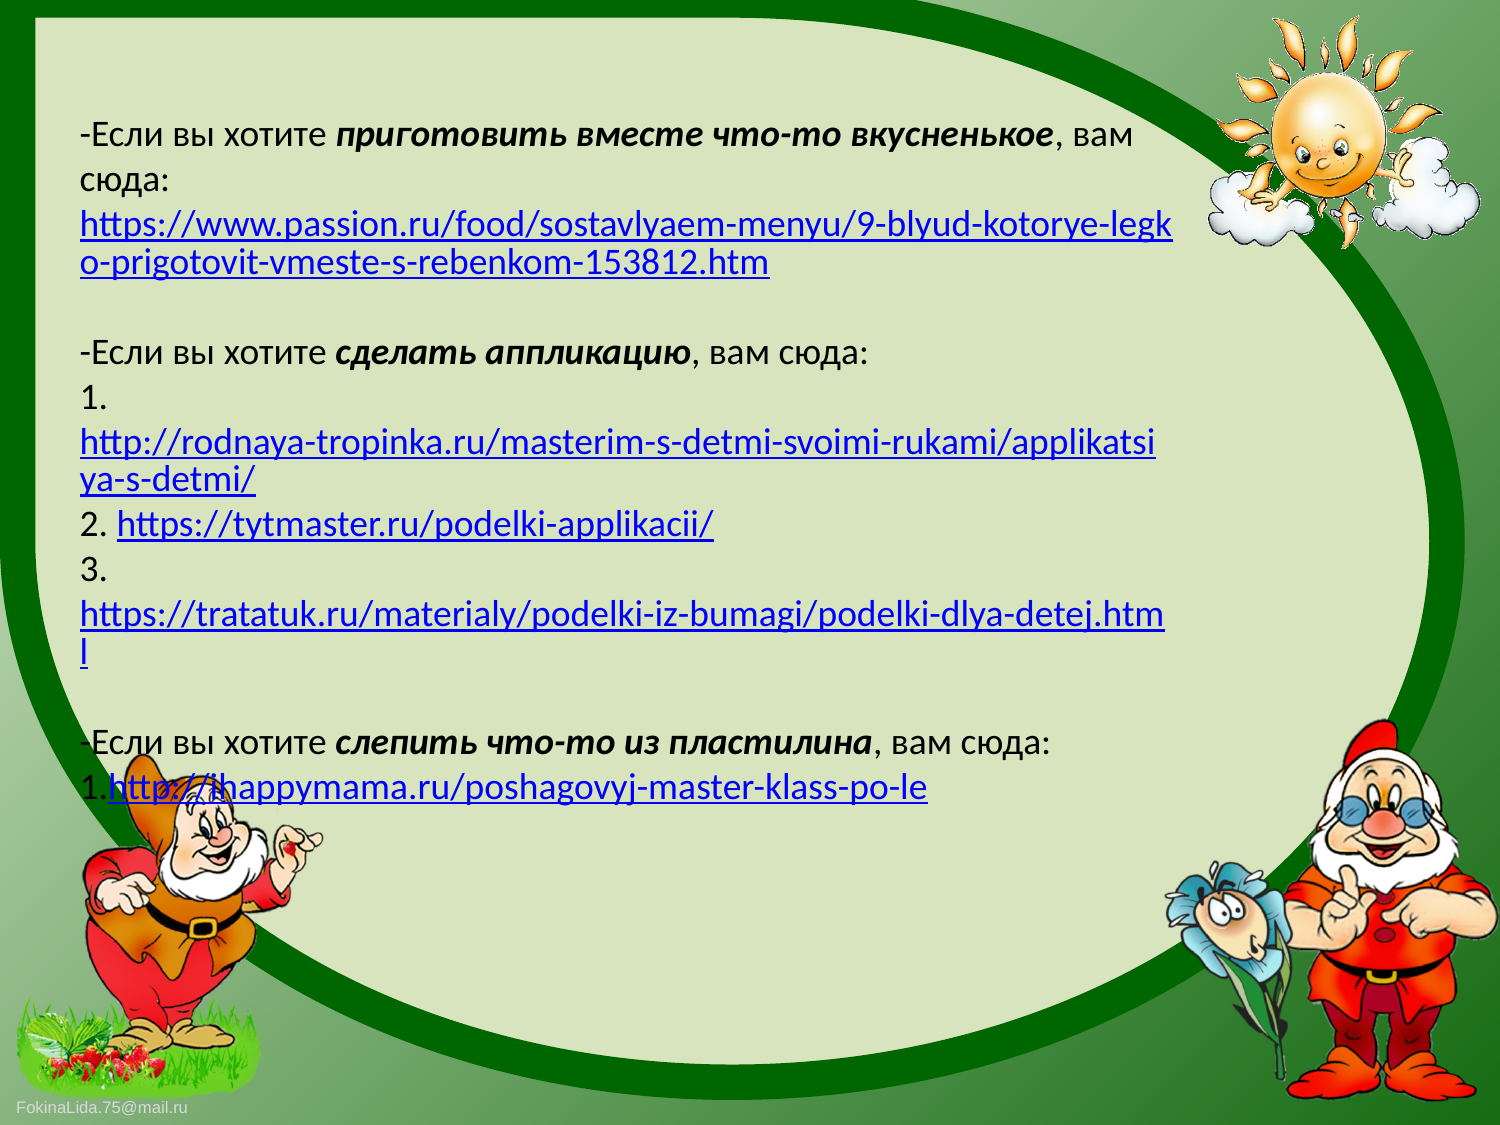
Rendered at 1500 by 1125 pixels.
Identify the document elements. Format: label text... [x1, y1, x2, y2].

picture [1198, 0, 1500, 257]
picture [1163, 716, 1500, 1104]
picture [17, 751, 324, 1101]
text_box -Если вы хотите приготовить вместе что-то вкусненькое, вам сюда: https://www.passion.ru/food/sostavlyaem-menyu/9-blyud-kotorye-legko-prigotovit-vmeste-s-rebenkom-153812.htm -Если вы хотите сделать аппликацию, вам сюда: 1. http://rodnaya-tropinka.ru/masterim-s-detmi-svoimi-rukami/applikatsiya-s-detmi/ 2. https://tytmaster.ru/podelki-applikacii/ 3. https://tratatuk.ru/materialy/podelki-iz-bumagi/podelki-dlya-detej.html -Если вы хотите слепить что-то из пластилина, вам сюда: 1.http://ihappymama.ru/poshagovyj-master-klass-po-le [64, 101, 1187, 702]
